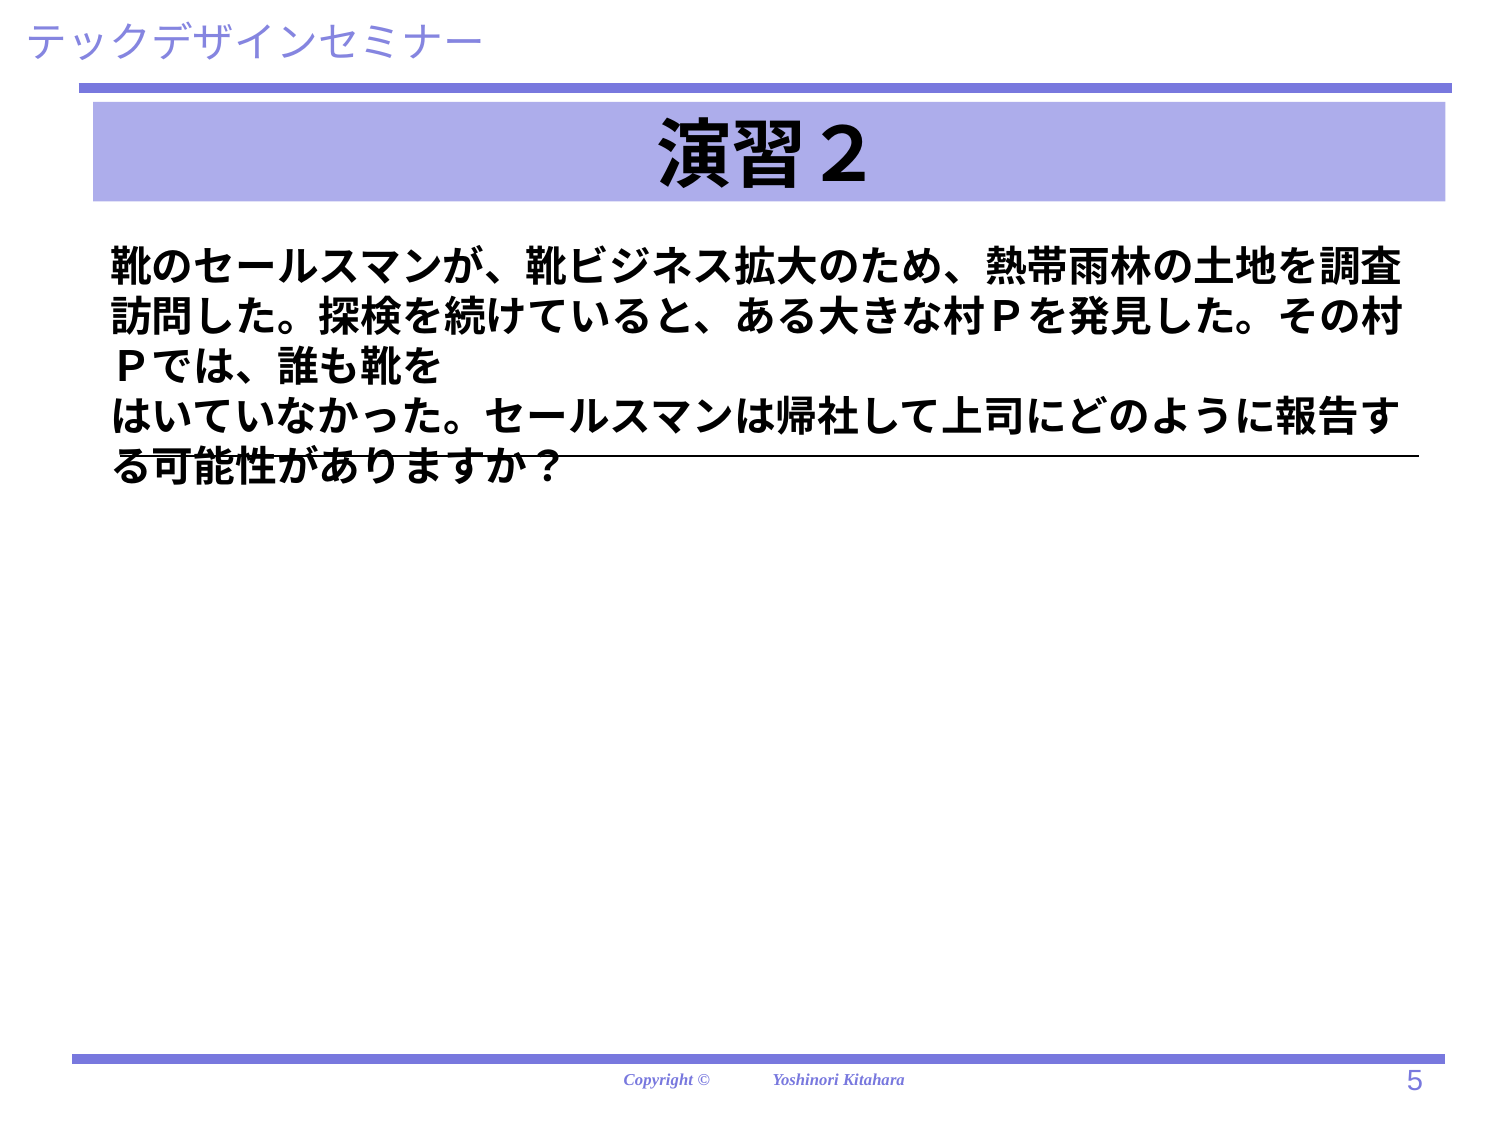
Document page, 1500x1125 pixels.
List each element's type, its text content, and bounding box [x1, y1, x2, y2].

text_box 演習２ [91, 100, 1448, 203]
text_box 靴のセールスマンが、靴ビジネス拡大のため、熱帯雨林の土地を調査訪問した。探検を続けていると、ある大きな村Ｐを発見した。その村Ｐでは、誰も靴を はいていなかった。セールスマンは帰社して上司にどのように報告する可能性がありますか？ [95, 232, 1444, 498]
